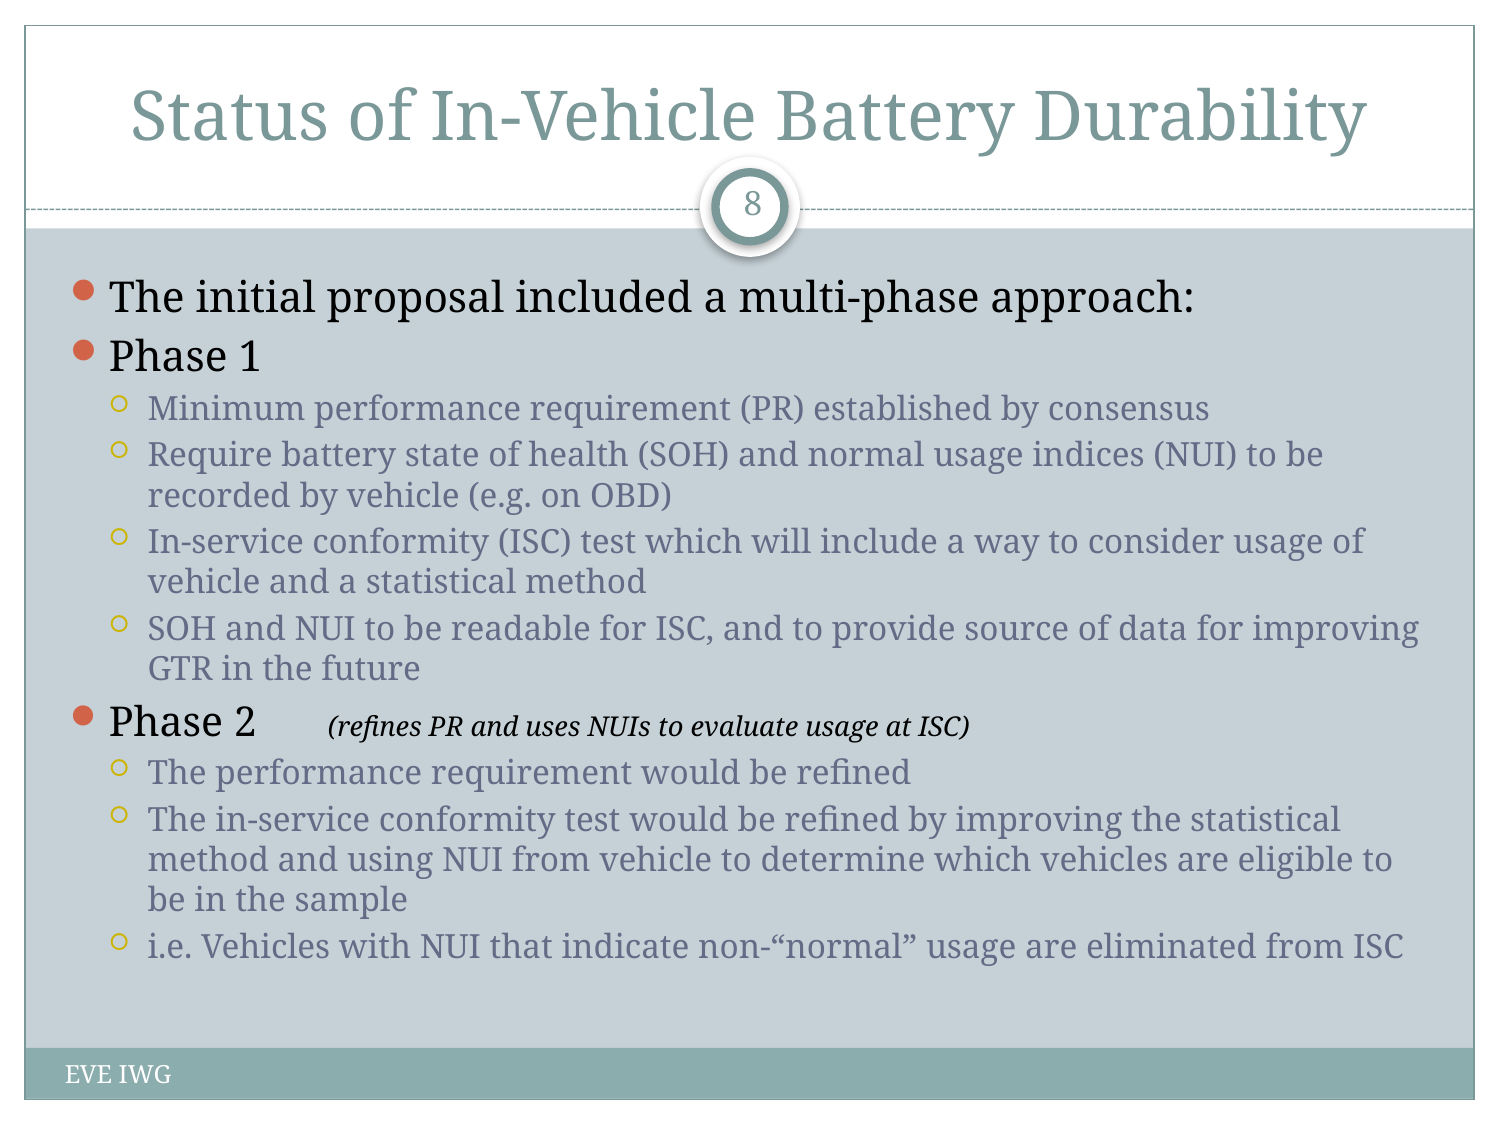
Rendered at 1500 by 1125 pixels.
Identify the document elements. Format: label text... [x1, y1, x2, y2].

footer EVE IWG [50, 1051, 638, 1112]
list The initial proposal included a multi-phase approach: Phase 1 Minimum performance requirement (PR) established by consensus Require battery state of health (SOH) and normal usage indices (NUI) to be recorded by vehicle (e.g. on OBD) In-service conformity (ISC) test which will include a way to consider usage of vehicle and a statistical method SOH and NUI to be readable for ISC, and to provide source of data for improving GTR in the future Phase 2 (refines PR and uses NUIs to evaluate usage at ISC) The performance requirement would be refined The in-service conformity test would be refined by improving the statistical method and using NUI from vehicle to determine which vehicles are eligible to be in the sample i.e. Vehicles with NUI that indicate non-“normal” usage are eliminated from ISC [55, 262, 1451, 1013]
slide_number 8 [715, 168, 791, 241]
title Status of In-Vehicle Battery Durability [49, 37, 1450, 162]
